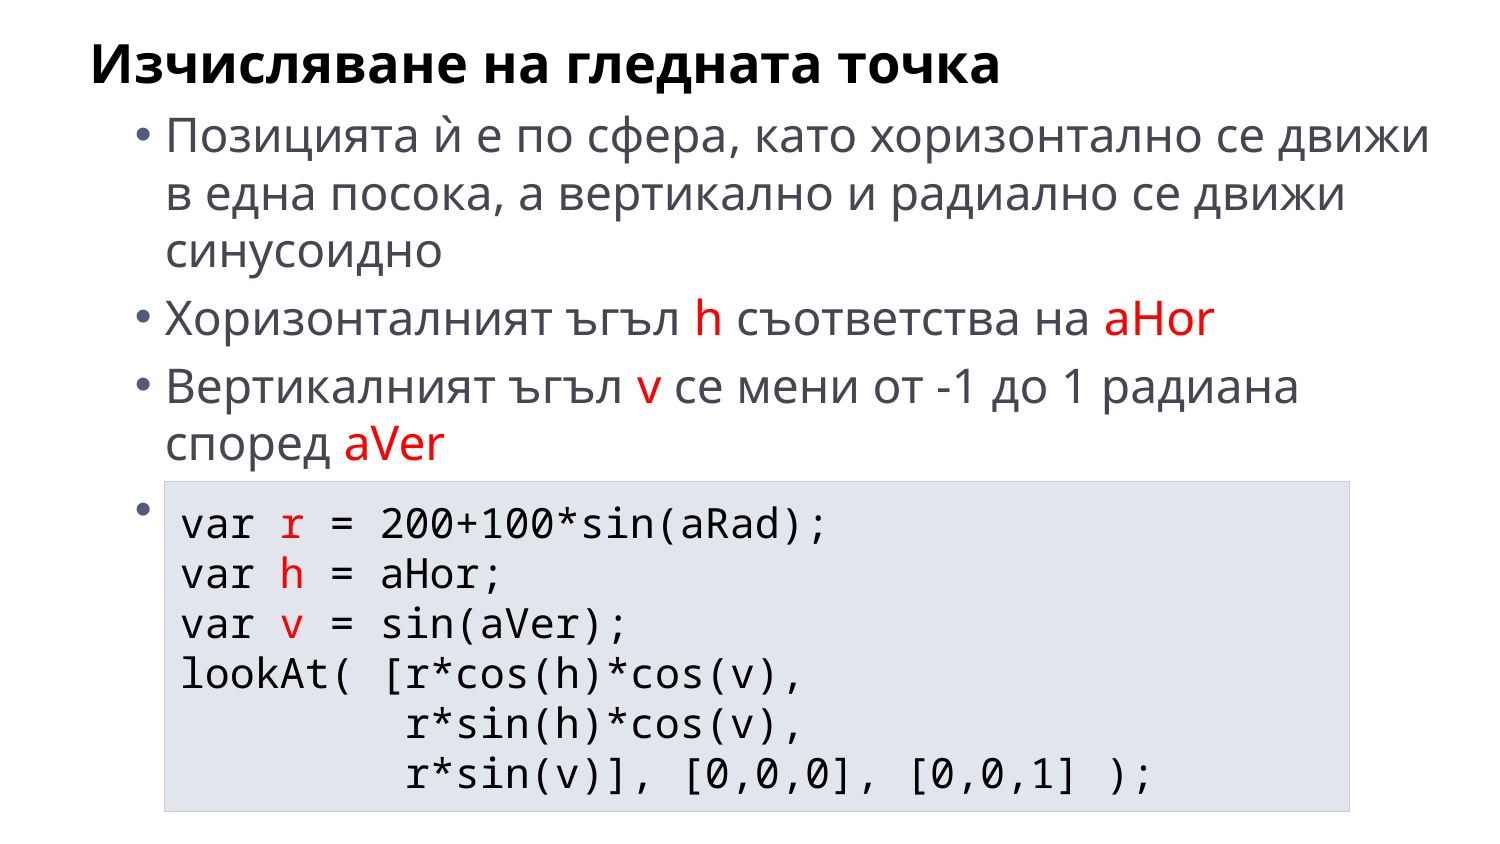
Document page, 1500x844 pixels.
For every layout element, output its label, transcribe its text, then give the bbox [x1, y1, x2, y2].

list Изчисляване на гледната точка Позицията ѝ е по сфера, като хоризонтално се движи в една посока, а вертикално и радиално се движи синусоидно Хоризонталният ъгъл h съответства на aHor Вертикалният ъгъл v се мени от -1 до 1 радиана според aVer Радиалното отместване r се мени от 100 до 300 според aRad [75, 21, 1475, 835]
text_box var r = 200+100*sin(aRad); var h = aHor; var v = sin(aVer); lookAt( [r*cos(h)*cos(v), r*sin(h)*cos(v), r*sin(v)], [0,0,0], [0,0,1] ); [164, 481, 1350, 812]
